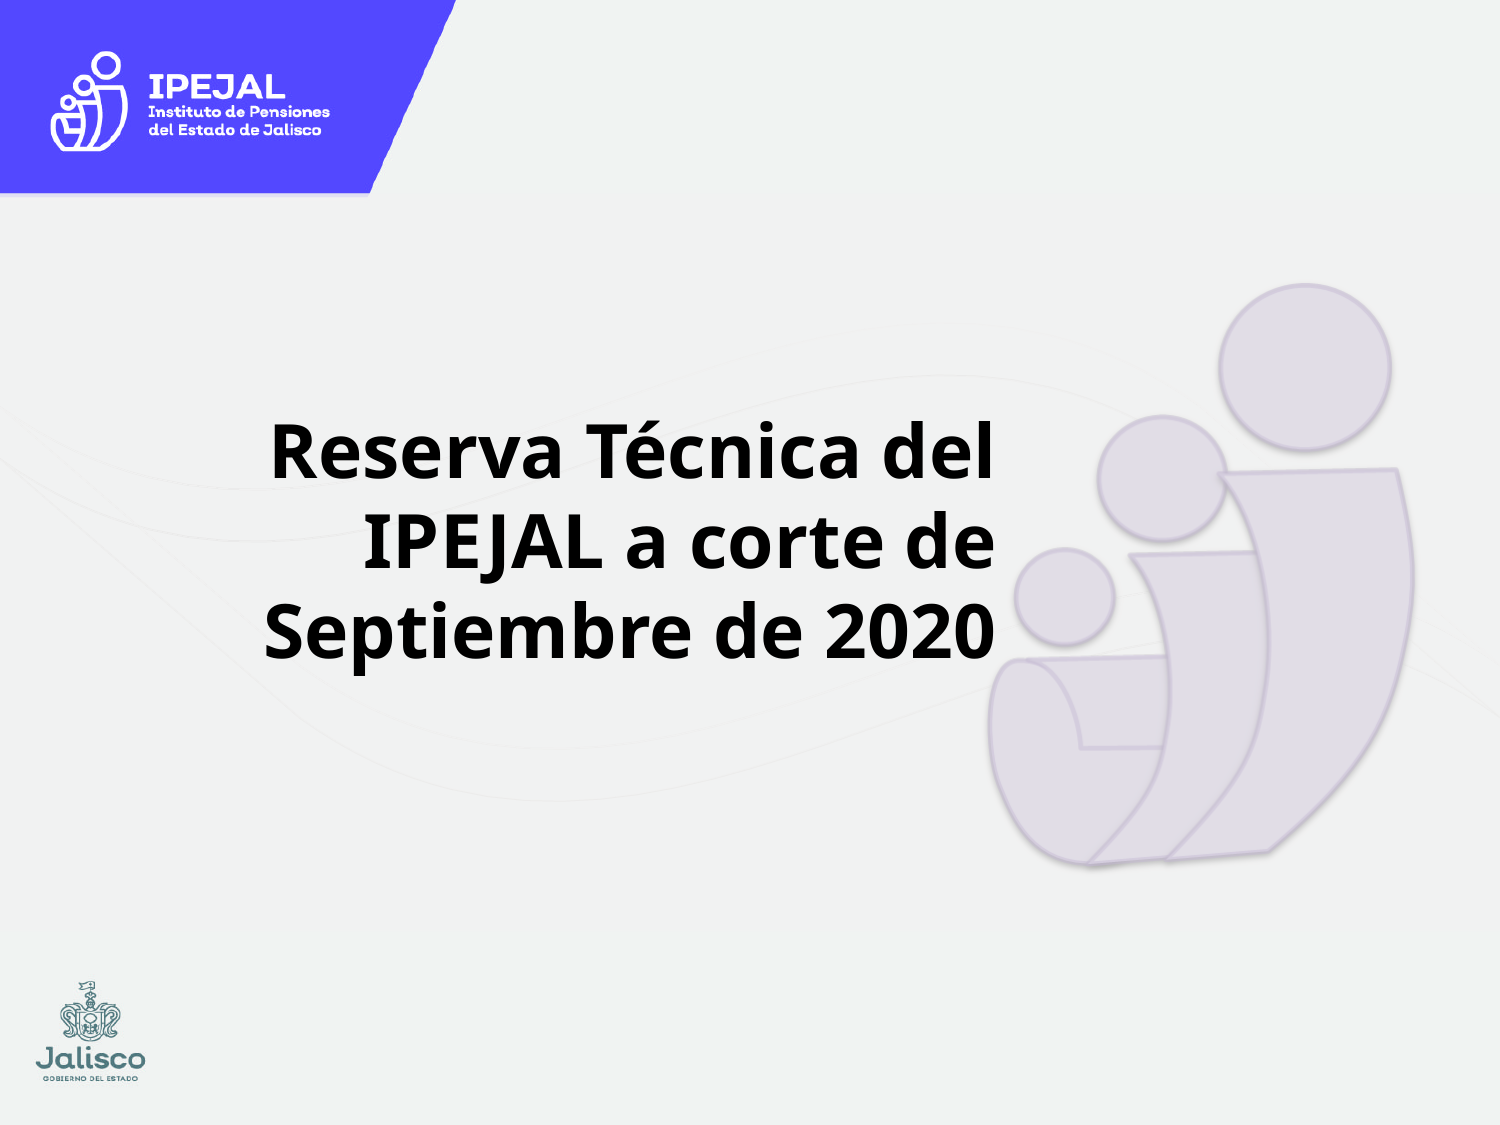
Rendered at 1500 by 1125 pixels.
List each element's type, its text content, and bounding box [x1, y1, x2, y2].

title Reserva Técnica del IPEJAL a corte de Septiembre de 2020 [19, 463, 1012, 705]
picture [0, 932, 1500, 1125]
picture [0, 0, 1500, 193]
